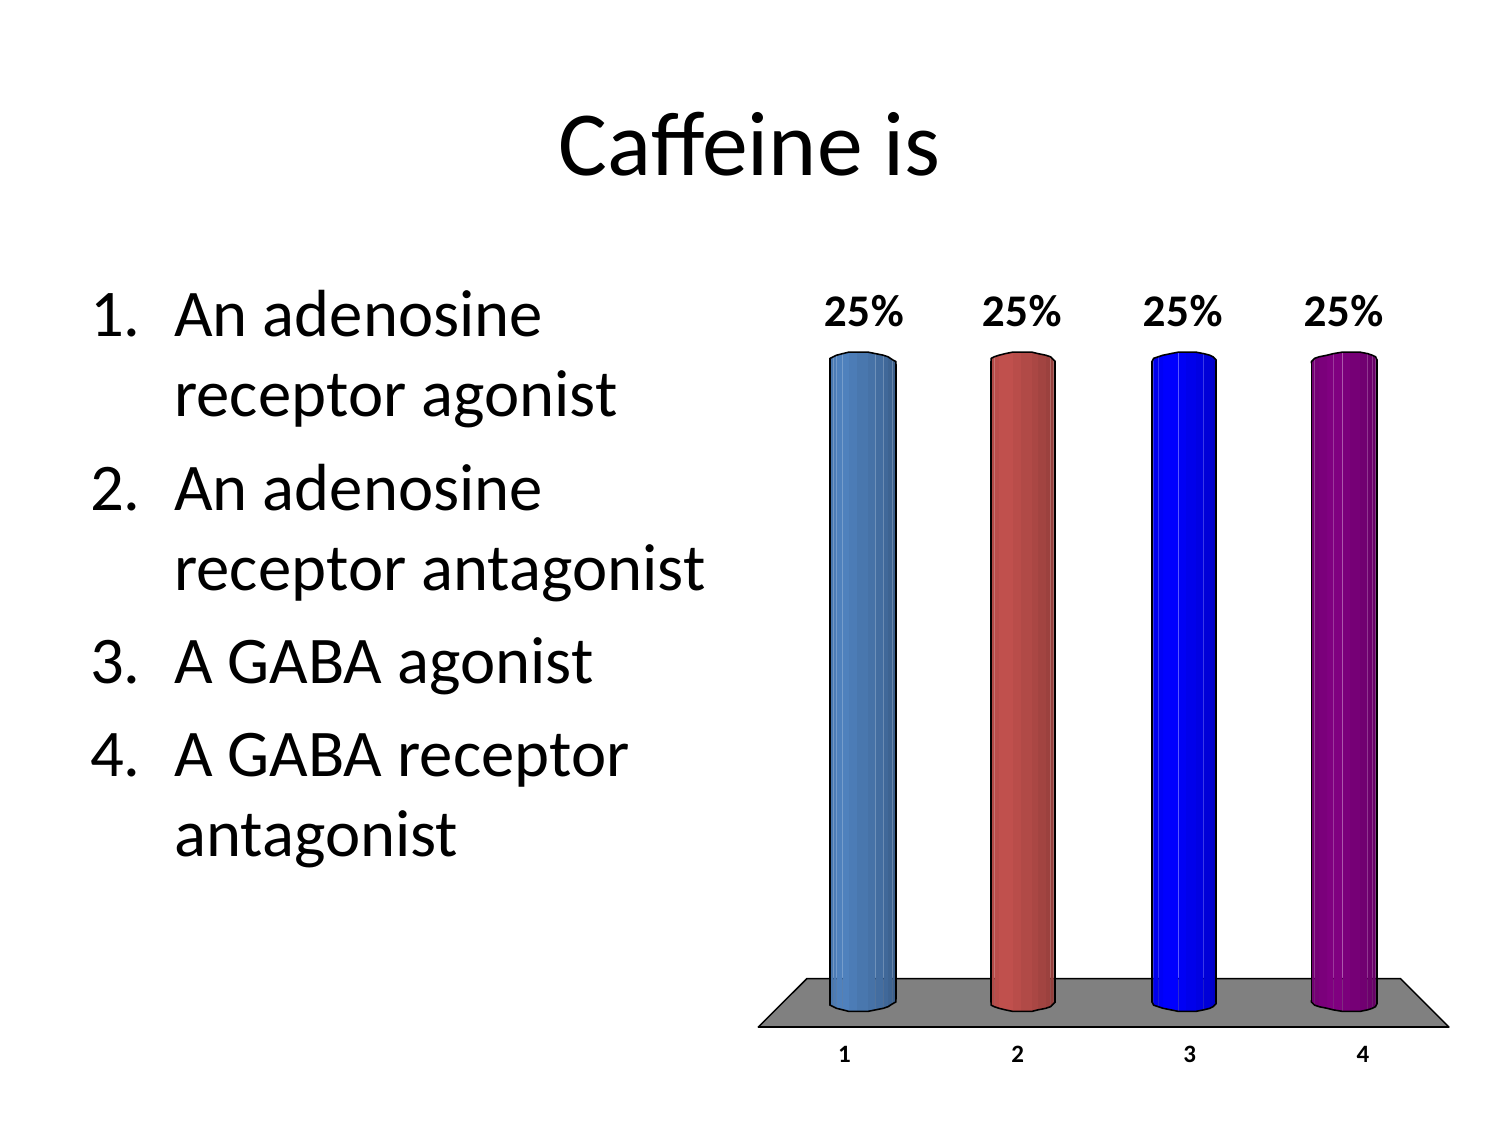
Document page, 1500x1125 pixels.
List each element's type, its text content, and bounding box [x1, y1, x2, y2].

list An adenosine receptor agonist An adenosine receptor antagonist A GABA agonist A GABA receptor antagonist [75, 262, 750, 1005]
title Caffeine is [75, 45, 1425, 233]
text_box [739, 270, 1490, 1115]
